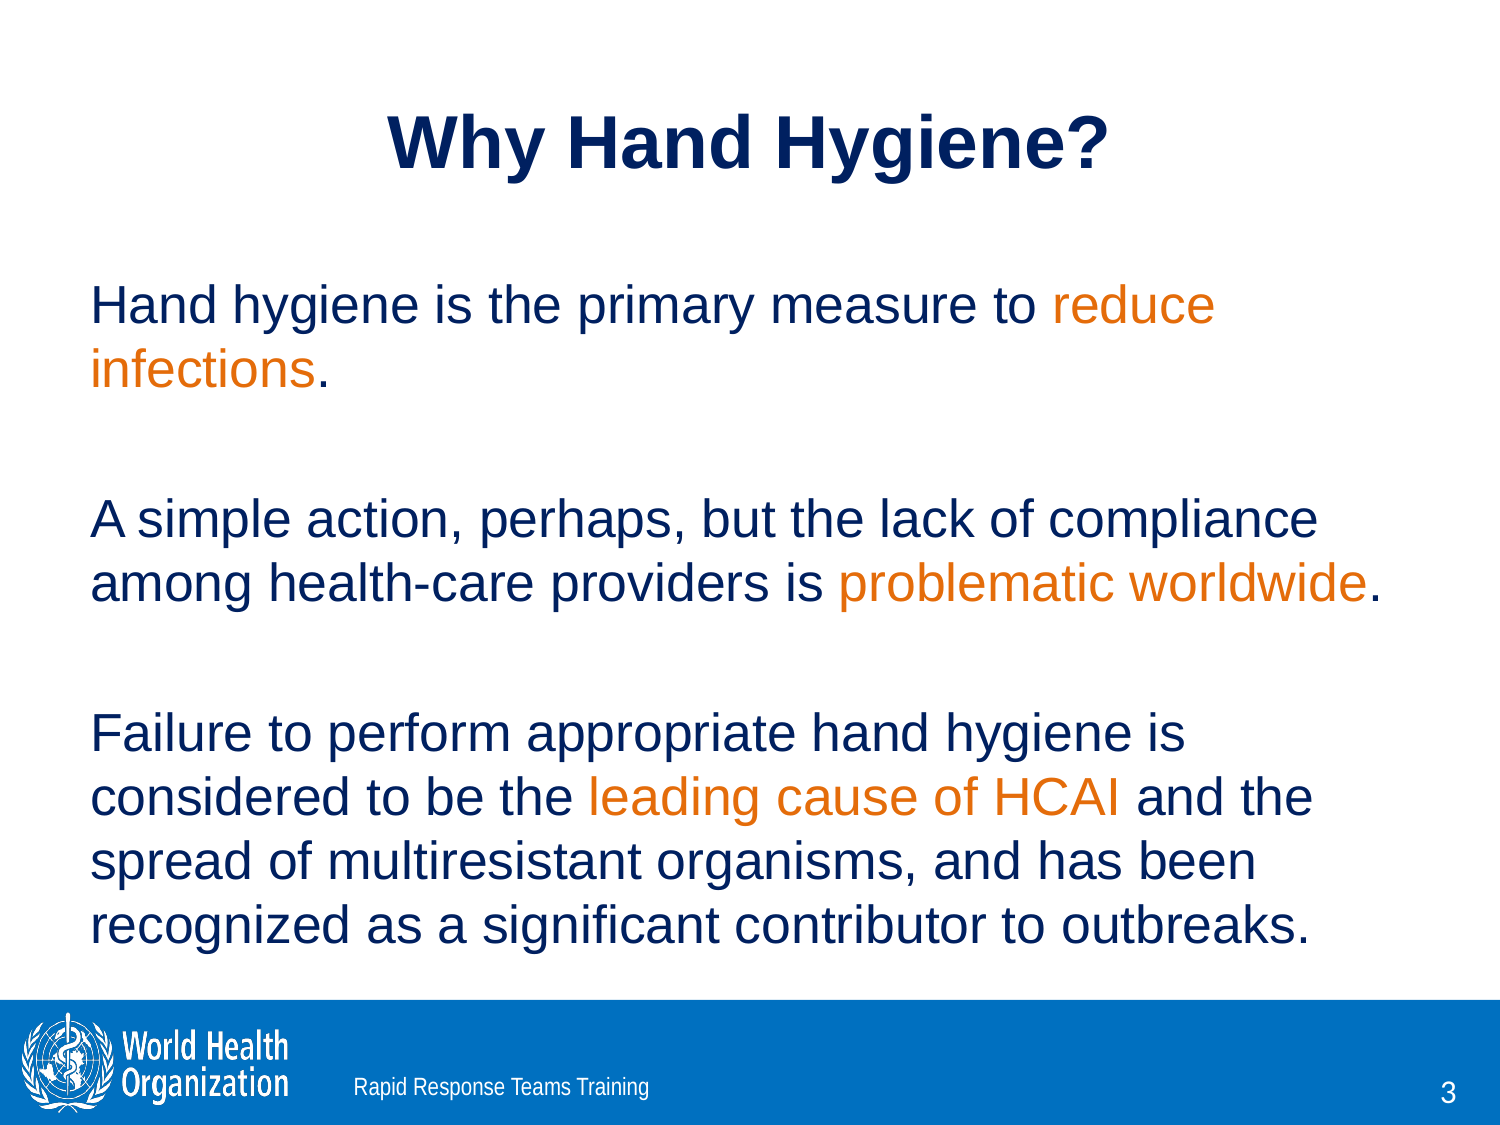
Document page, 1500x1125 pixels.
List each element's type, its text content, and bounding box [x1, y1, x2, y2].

title Why Hand Hygiene? [75, 45, 1425, 233]
list Hand hygiene is the primary measure to reduce infections. A simple action, perhaps, but the lack of compliance among health-care providers is problematic worldwide. Failure to perform appropriate hand hygiene is considered to be the leading cause of HCAI and the spread of multiresistant organisms, and has been recognized as a significant contributor to outbreaks. [75, 262, 1425, 1005]
picture [21, 1012, 288, 1113]
